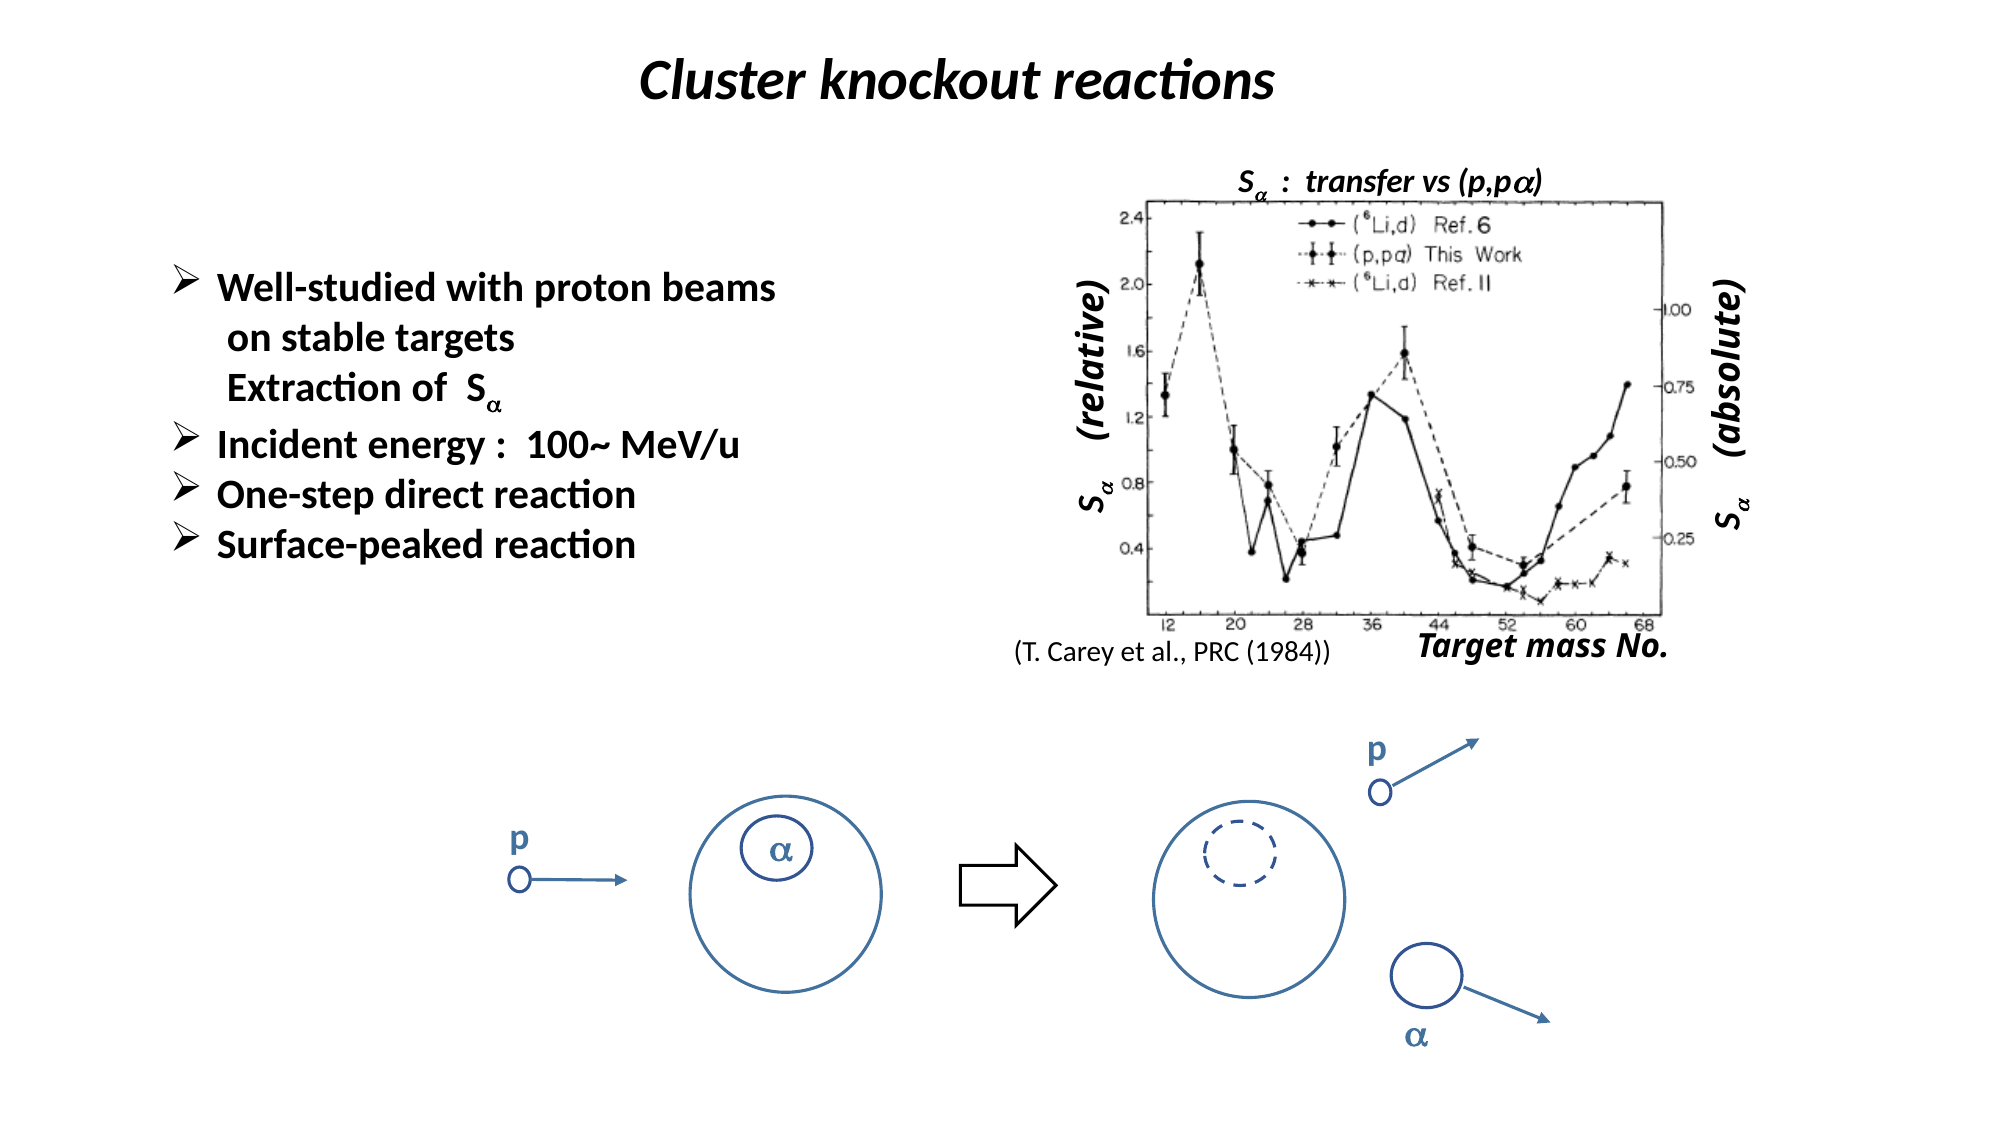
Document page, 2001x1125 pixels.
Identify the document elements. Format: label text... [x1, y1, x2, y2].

text_box p [1352, 715, 1402, 776]
text_box [740, 814, 814, 882]
text_box a [1389, 1001, 1444, 1061]
text_box [959, 843, 1058, 928]
text_box [1390, 942, 1464, 1005]
text_box [507, 866, 532, 893]
text_box Well-studied with proton beams on stable targets Extraction of Sa Incident energy : 100~ MeV/u One-step direct reaction Surface-peaked reaction [155, 252, 802, 625]
text_box a [787, 815, 809, 831]
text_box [1392, 738, 1480, 786]
text_box Cluster knockout reactions [624, 33, 1292, 119]
text_box [1203, 820, 1277, 887]
text_box [689, 795, 883, 994]
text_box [996, 151, 1756, 676]
text_box [1368, 778, 1392, 806]
text_box a [754, 815, 767, 821]
text_box a [798, 865, 809, 876]
text_box [1152, 800, 1346, 999]
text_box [1463, 987, 1551, 1023]
text_box p [494, 804, 545, 865]
